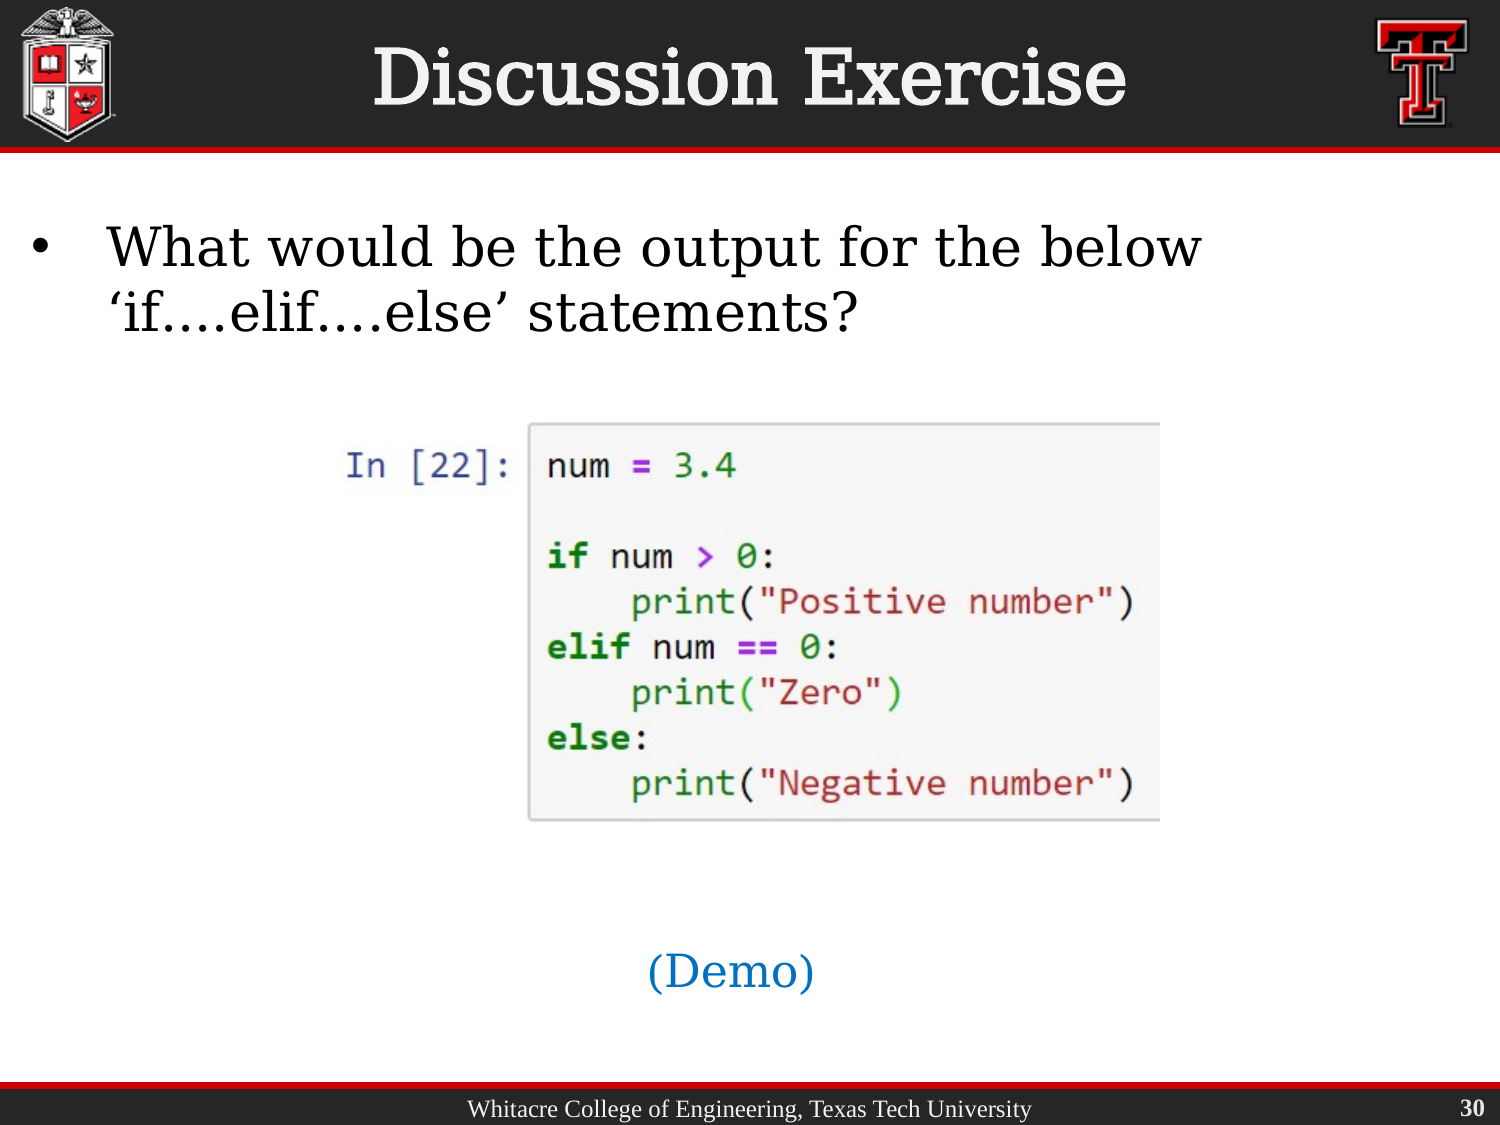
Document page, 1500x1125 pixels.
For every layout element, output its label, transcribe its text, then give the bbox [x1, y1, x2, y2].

picture [21, 7, 116, 142]
picture [340, 415, 1160, 826]
text_box (Demo) [629, 934, 833, 1004]
title Discussion Exercise [151, 6, 1349, 141]
picture [1373, 14, 1472, 128]
text_box What would be the output for the below ‘if....elif....else’ statements? [16, 204, 1447, 350]
slide_number 30 [1392, 1086, 1500, 1125]
